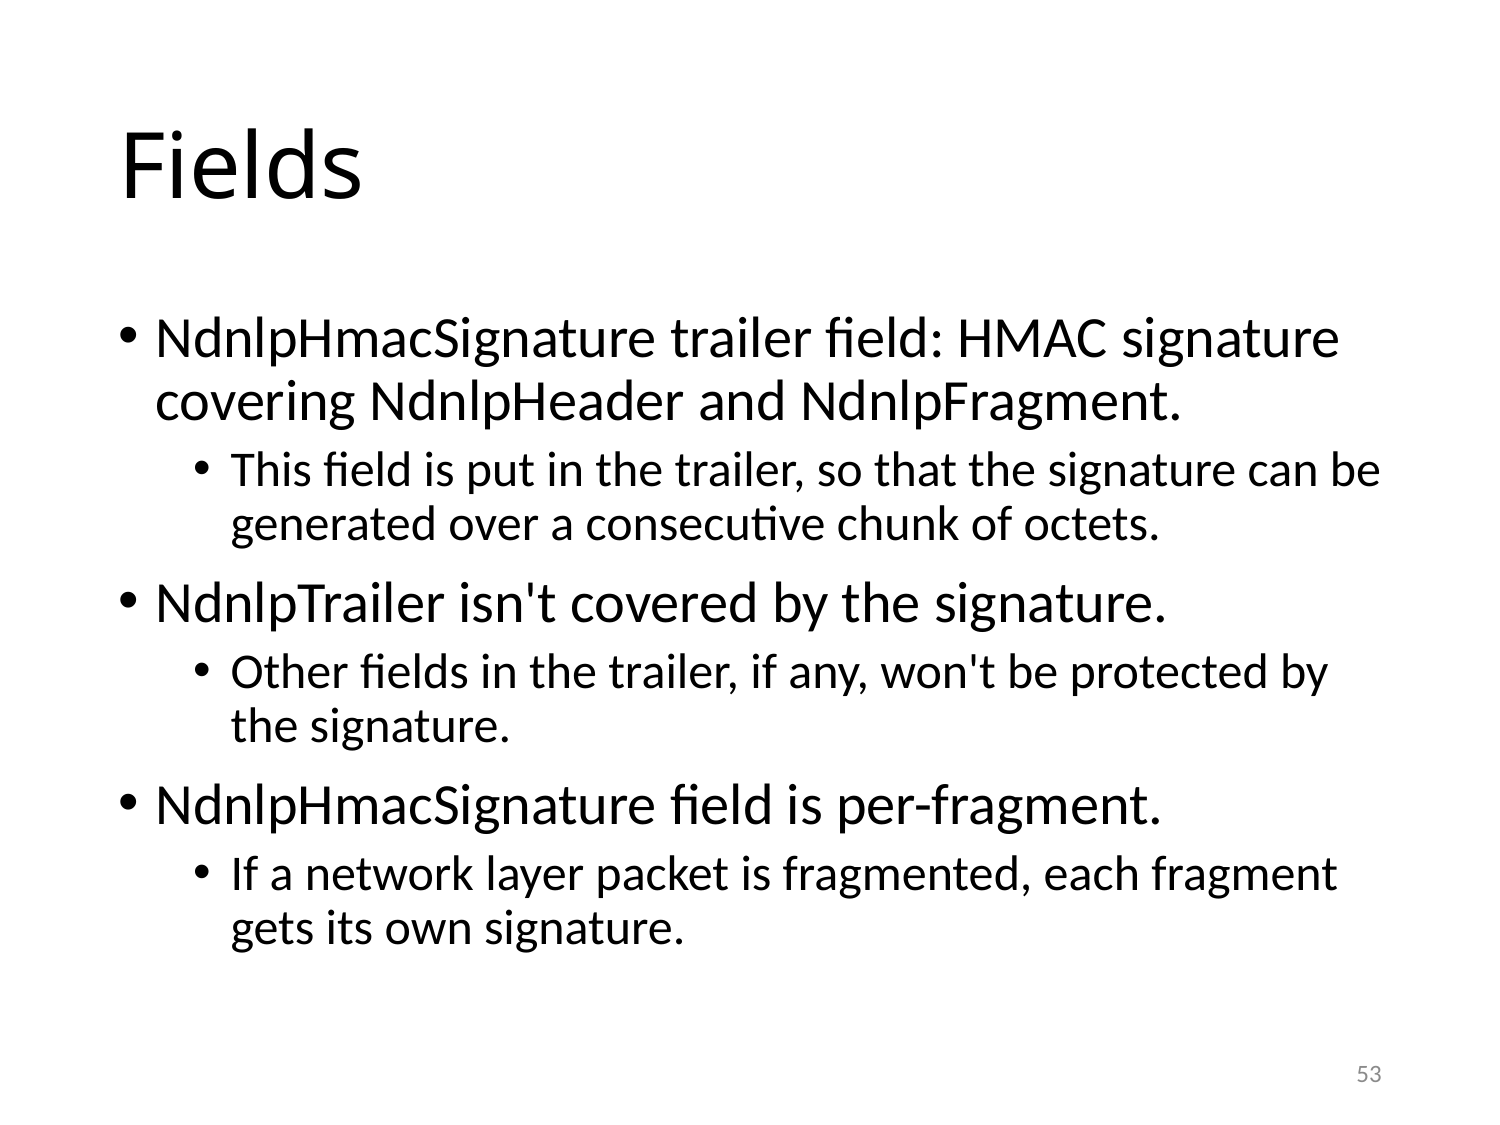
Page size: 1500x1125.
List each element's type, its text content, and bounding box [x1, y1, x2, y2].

slide_number 53 [1059, 1042, 1397, 1103]
list NdnlpHmacSignature trailer field: HMAC signature covering NdnlpHeader and NdnlpFragment. This field is put in the trailer, so that the signature can be generated over a consecutive chunk of octets. NdnlpTrailer isn't covered by the signature. Other fields in the trailer, if any, won't be protected by the signature. NdnlpHmacSignature field is per-fragment. If a network layer packet is fragmented, each fragment gets its own signature. [103, 299, 1397, 1014]
title Fields [103, 59, 1397, 278]
